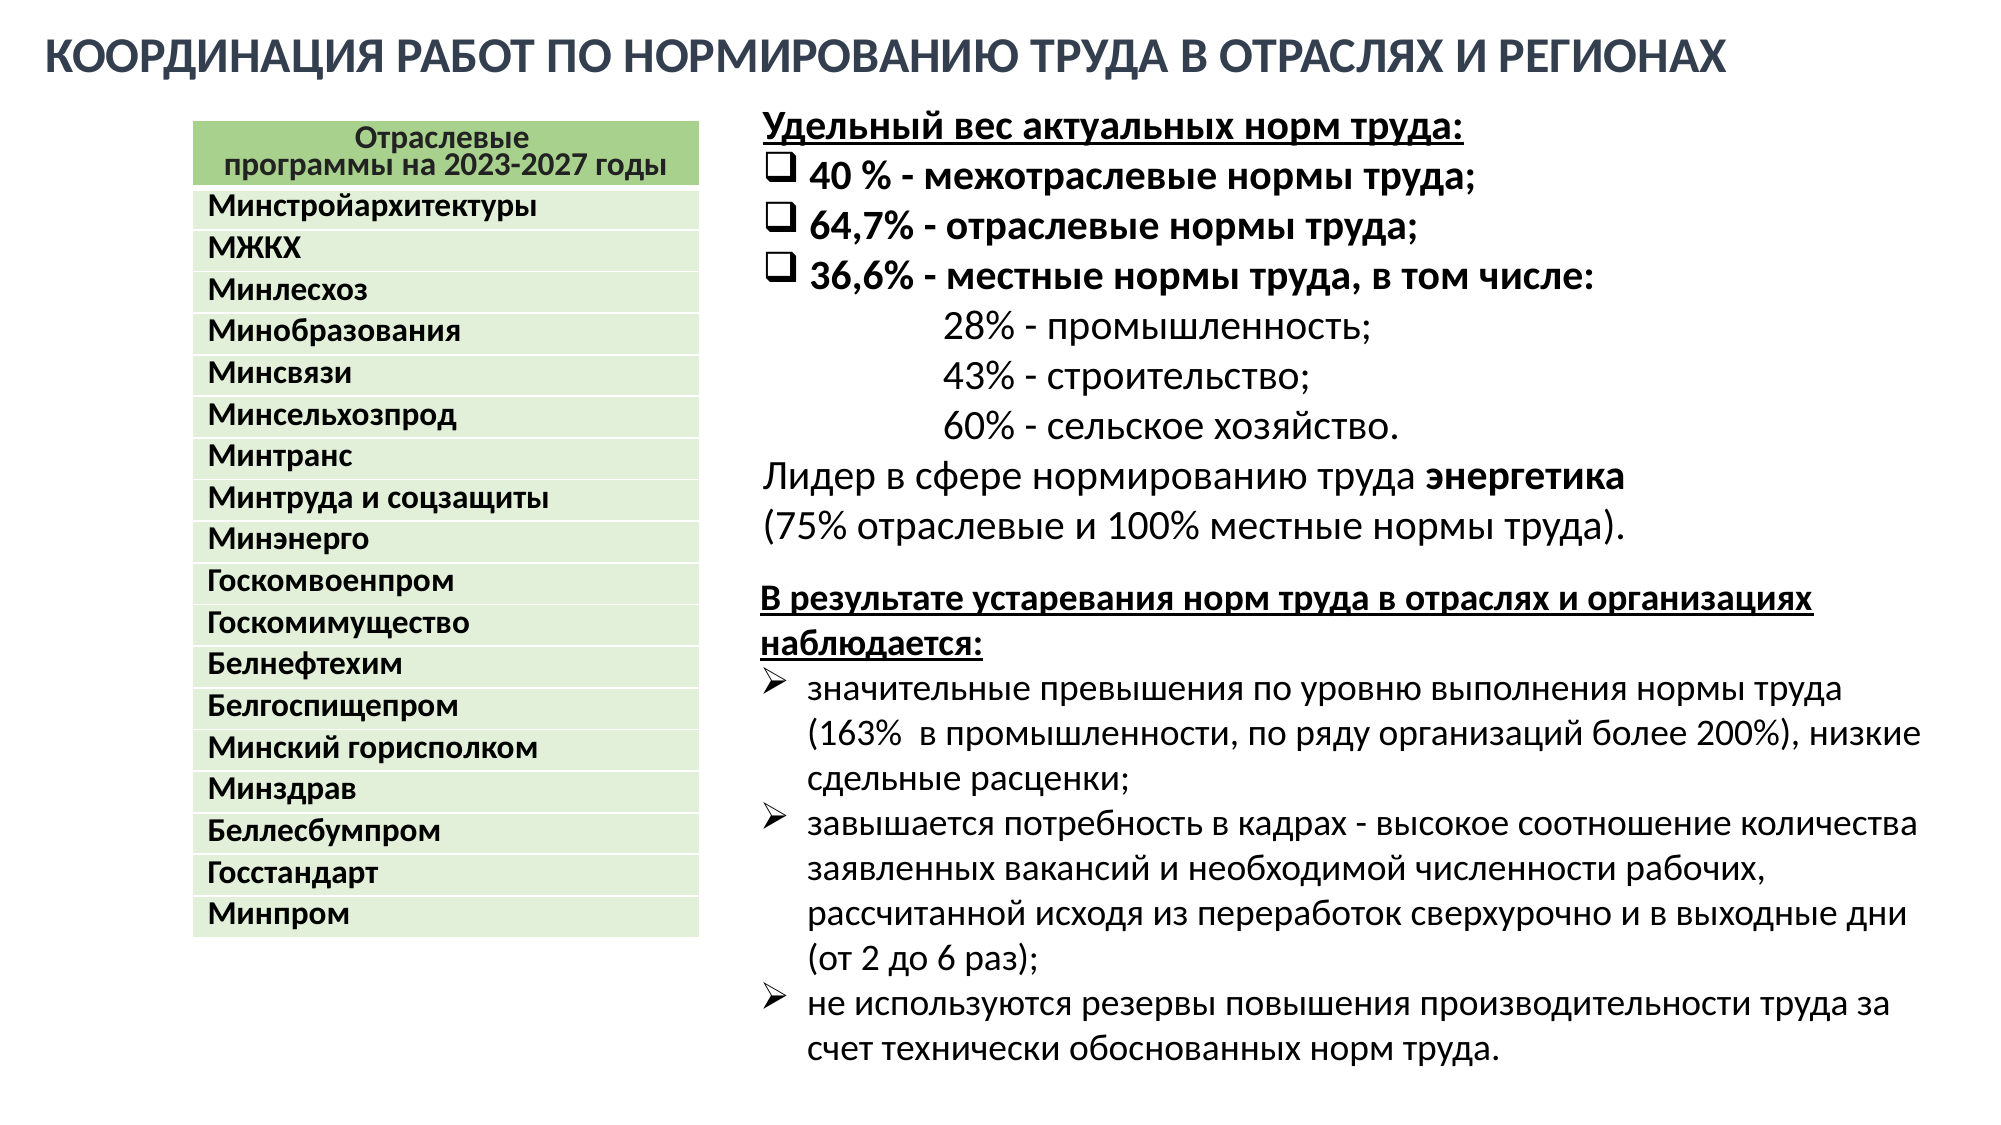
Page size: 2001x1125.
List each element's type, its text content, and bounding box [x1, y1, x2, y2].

text_box Координация работ по нормированию труда в отраслях и регионах [30, 14, 1754, 90]
table_cell Минпром [193, 897, 699, 937]
table_cell Минздрав [193, 772, 699, 812]
table_cell Белгоспищепром [193, 689, 699, 729]
table_cell Минобразования [193, 314, 699, 354]
text_box В результате устаревания норм труда в отраслях и организациях наблюдается: значительные превышения по уровню выполнения нормы труда (163% в промышленности, по ряду организаций более 200%), низкие сдельные расценки; завышается потребность в кадрах - высокое соотношение количества заявленных вакансий и необходимой численности рабочих, рассчитанной исходя из переработок сверхурочно и в выходные дни (от 2 до 6 раз); не используются резервы повышения производительности труда за счет технически обоснованных норм труда. [745, 565, 1955, 1076]
table_cell Минсвязи [193, 356, 699, 395]
table_cell Минсельхозпрод [193, 397, 699, 437]
table_cell Госкомвоенпром [193, 564, 699, 604]
table_cell Белнефтехим [193, 647, 699, 687]
table_cell МЖКХ [193, 231, 699, 271]
table_cell Минтруда и соцзащиты [193, 480, 699, 520]
table_cell Минтранс [193, 439, 699, 479]
table_cell Госстандарт [193, 855, 699, 895]
text_box Удельный вес актуальных норм труда: 40 % - межотраслевые нормы труда; 64,7% - отраслевые нормы труда; 36,6% - местные нормы труда, в том числе: 28% - промышленность; 43% - строительство; 60% - сельское хозяйство. Лидер в сфере нормированию труда энергетика (75% отраслевые и 100% местные нормы труда). [747, 90, 1716, 565]
table_cell Минский горисполком [193, 730, 699, 770]
table_cell Минэнерго [193, 522, 699, 562]
table_cell Минлесхоз [193, 272, 699, 312]
table_cell Госкомимущество [193, 605, 699, 645]
table_cell Минстройархитектуры [193, 191, 699, 229]
table_header Отраслевые программы на 2023-2027 годы [193, 121, 699, 185]
table_cell Беллесбумпром [193, 814, 699, 853]
